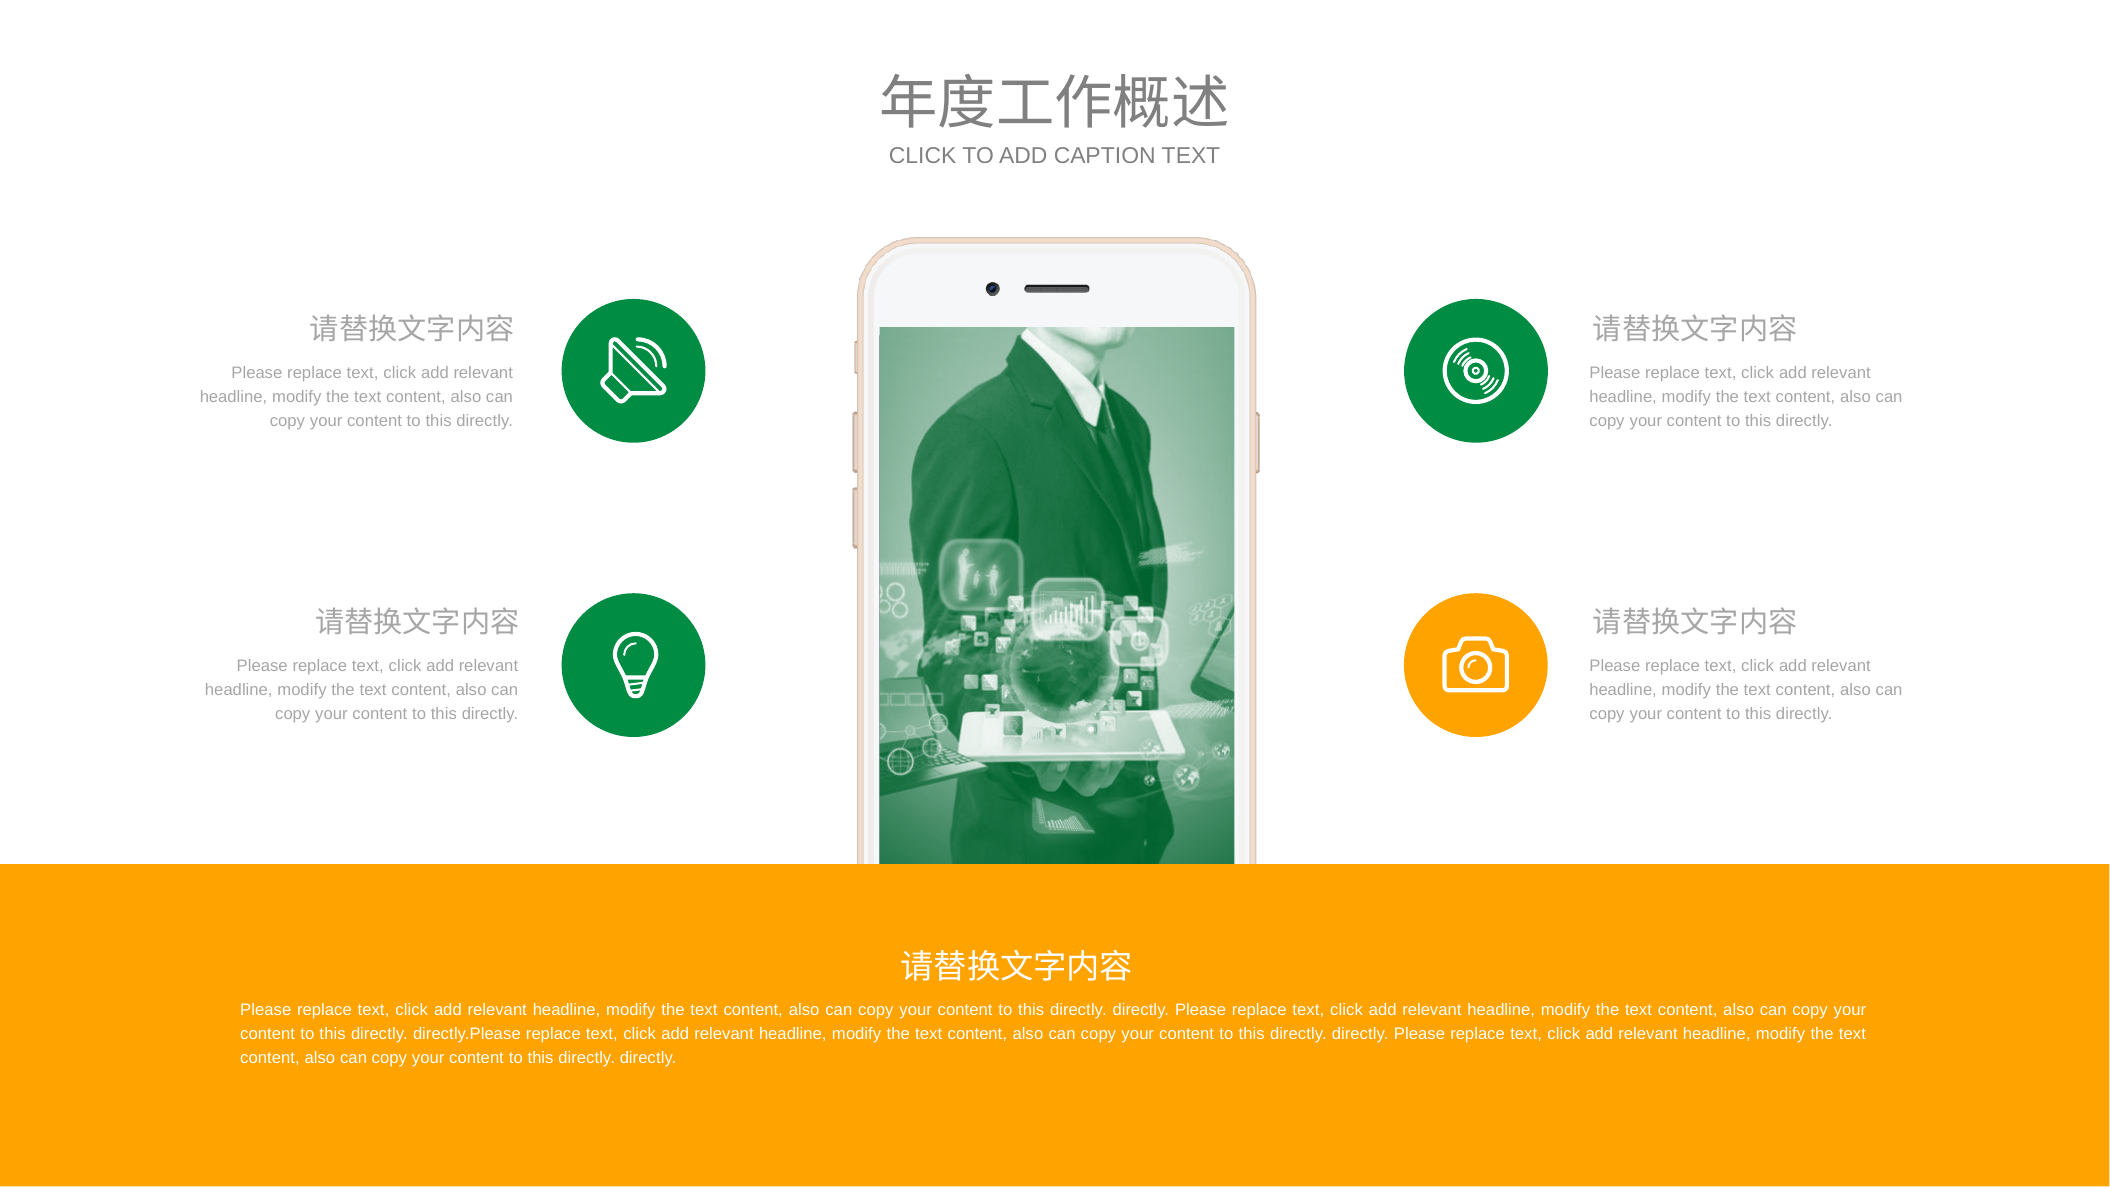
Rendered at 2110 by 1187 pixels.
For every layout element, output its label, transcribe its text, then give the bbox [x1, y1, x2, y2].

text_box 请替换文字内容 [1593, 596, 1872, 639]
text_box 请替换文字内容 [1593, 303, 1872, 346]
text_box [0, 863, 2110, 1187]
text_box Please replace text, click add relevant headline, modify the text content, also can copy your content to this directly. directly. Please replace text, click add relevant headline, modify the text content, also can copy your content to this directly. directly.Please replace text, click add relevant headline, modify the text content, also can copy your content to this directly. directly. Please replace text, click add relevant headline, modify the text content, also can copy your content to this directly. directly. [240, 995, 1869, 1067]
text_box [561, 298, 706, 443]
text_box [1404, 298, 1548, 443]
picture [839, 234, 1271, 1060]
text_box 请替换文字内容 [236, 303, 515, 346]
text_box 请替换文字内容 [241, 596, 520, 639]
text_box Please replace text, click add relevant headline, modify the text content, also can copy your content to this directly. [168, 358, 514, 430]
text_box CLICK TO ADD CAPTION TEXT [865, 140, 1245, 168]
text_box Please replace text, click add relevant headline, modify the text content, also can copy your content to this directly. [173, 651, 519, 724]
text_box 年度工作概述 [865, 65, 1245, 136]
text_box Please replace text, click add relevant headline, modify the text content, also can copy your content to this directly. [1589, 358, 1935, 430]
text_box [1403, 593, 1548, 737]
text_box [561, 593, 706, 737]
text_box Please replace text, click add relevant headline, modify the text content, also can copy your content to this directly. [1589, 651, 1935, 724]
